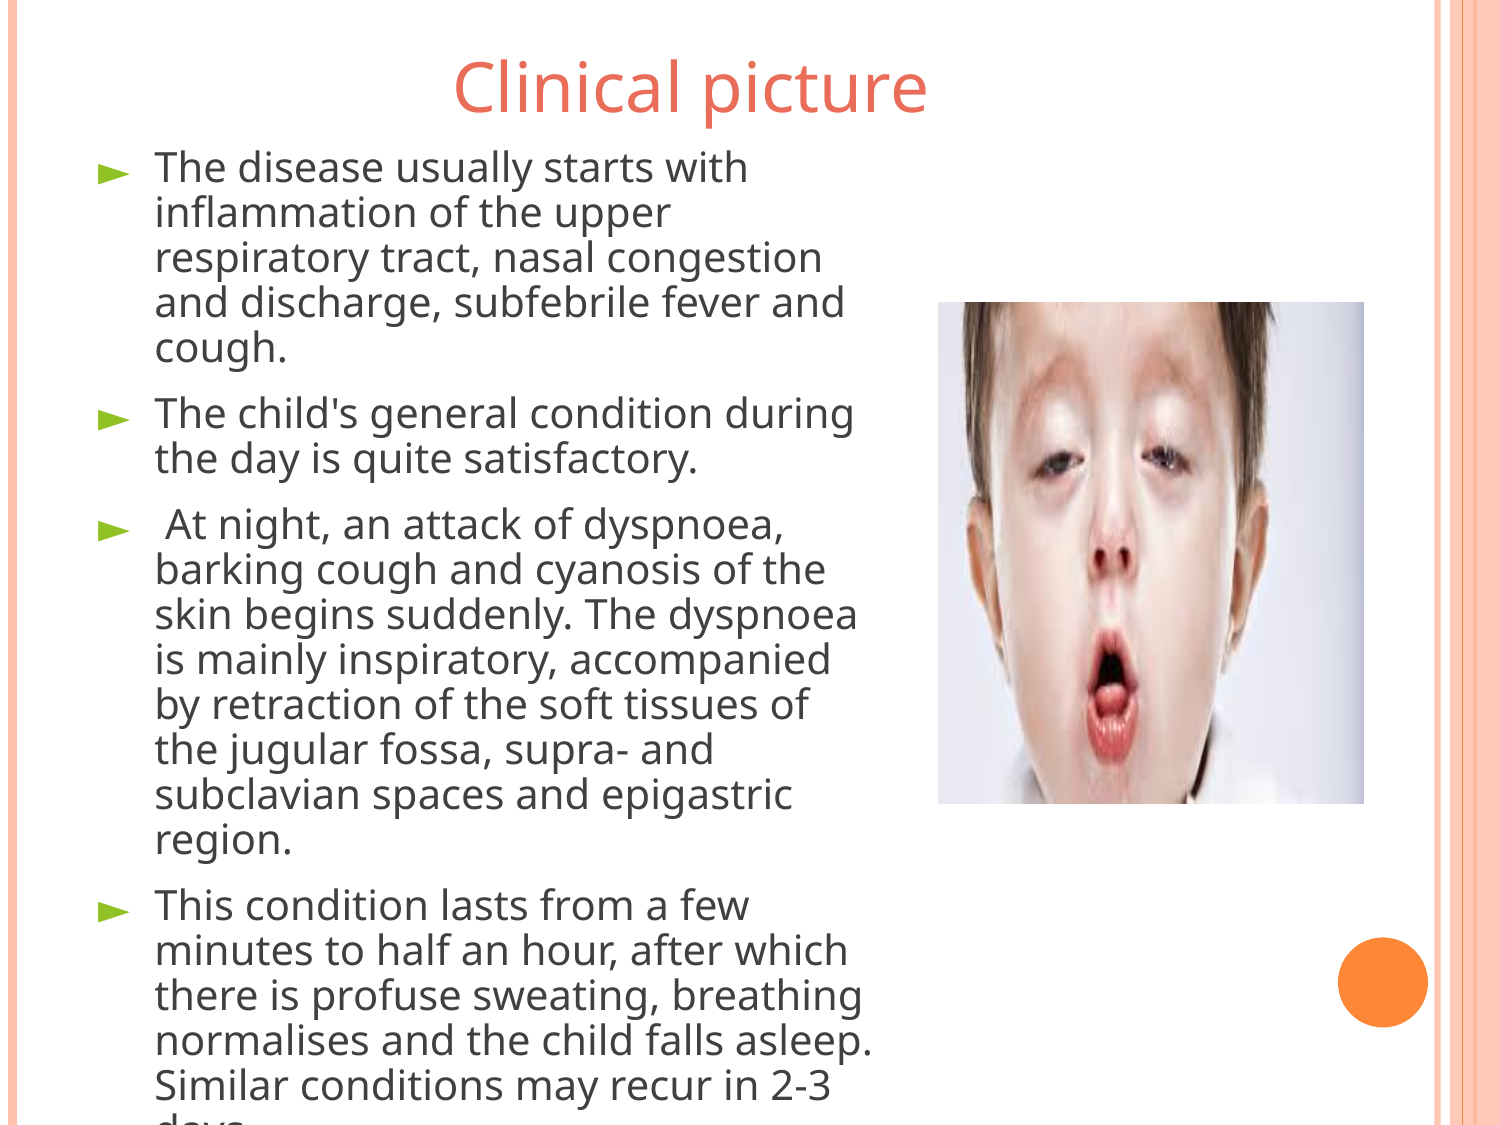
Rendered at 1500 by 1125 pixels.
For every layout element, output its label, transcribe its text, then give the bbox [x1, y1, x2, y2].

picture [938, 302, 1364, 804]
text_box The disease usually starts with inflammation of the upper respiratory tract, nasal congestion and discharge, subfebrile fever and cough. The child's general condition during the day is quite satisfactory. At night, an attack of dyspnoea, barking cough and cyanosis of the skin begins suddenly. The dyspnoea is mainly inspiratory, accompanied by retraction of the soft tissues of the jugular fossa, supra- and subclavian spaces and epigastric region. This condition lasts from a few minutes to half an hour, after which there is profuse sweating, breathing normalises and the child falls asleep. Similar conditions may recur in 2-3 days. [83, 139, 892, 1105]
text_box Clinical picture [112, 45, 1270, 140]
